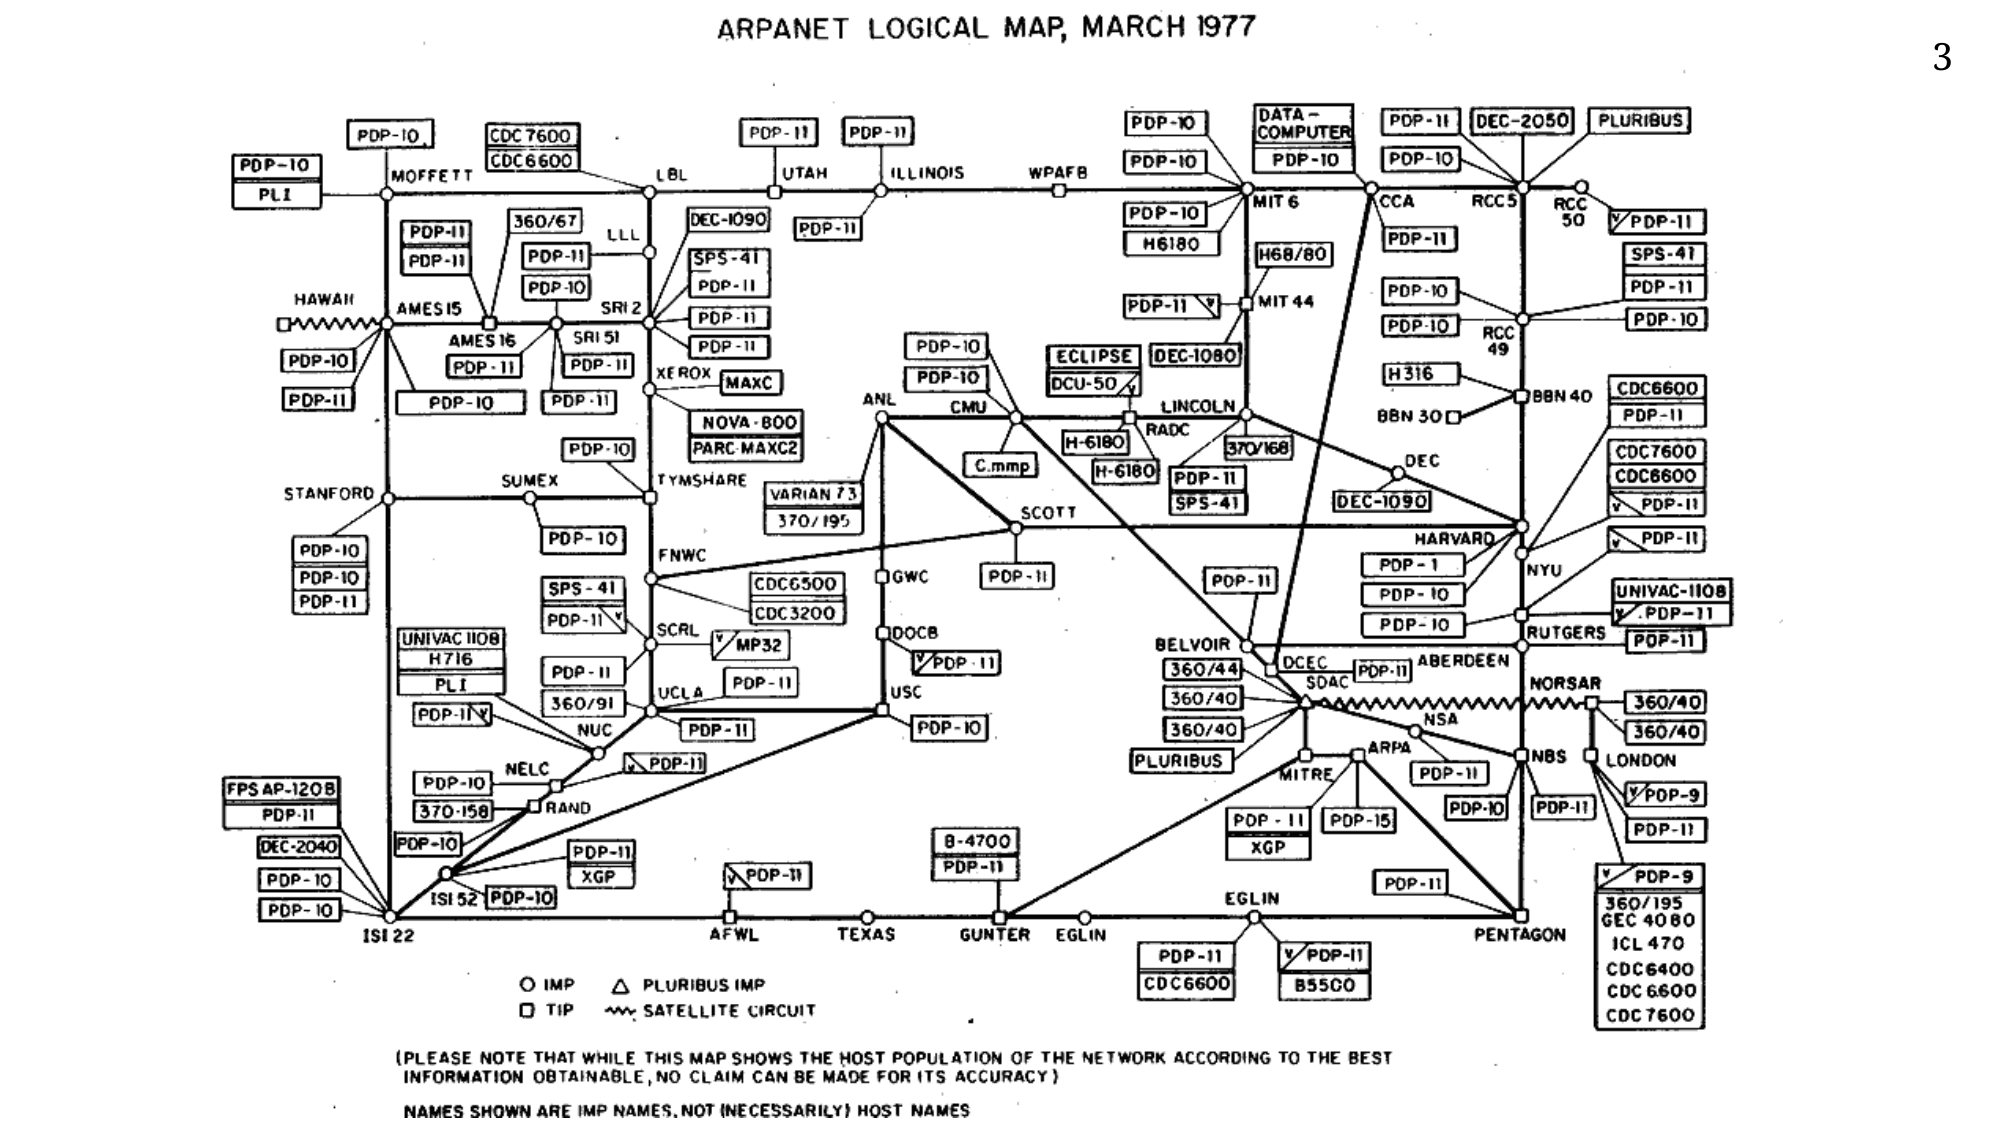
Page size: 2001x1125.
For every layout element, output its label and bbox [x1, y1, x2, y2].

picture [208, 0, 1783, 1118]
